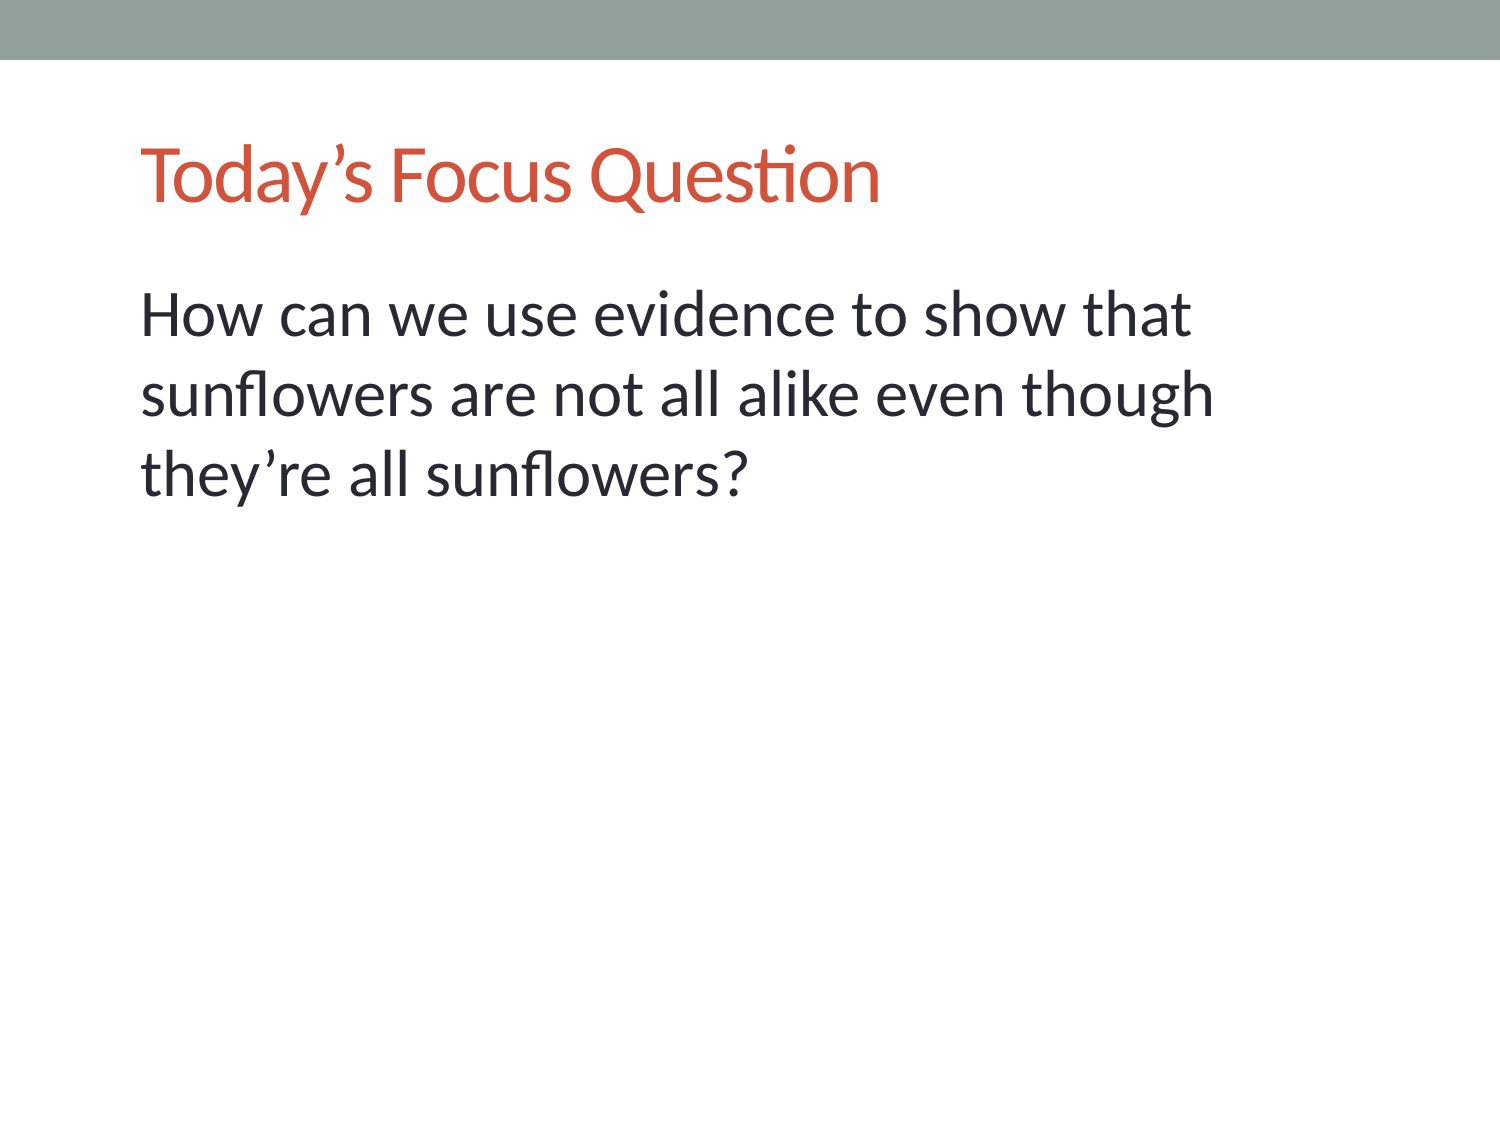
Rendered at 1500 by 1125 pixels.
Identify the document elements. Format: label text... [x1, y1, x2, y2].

list How can we use evidence to show that sunflowers are not all alike even though they’re all sunflowers? [125, 262, 1413, 1063]
title Today’s Focus Question [125, 87, 1425, 250]
